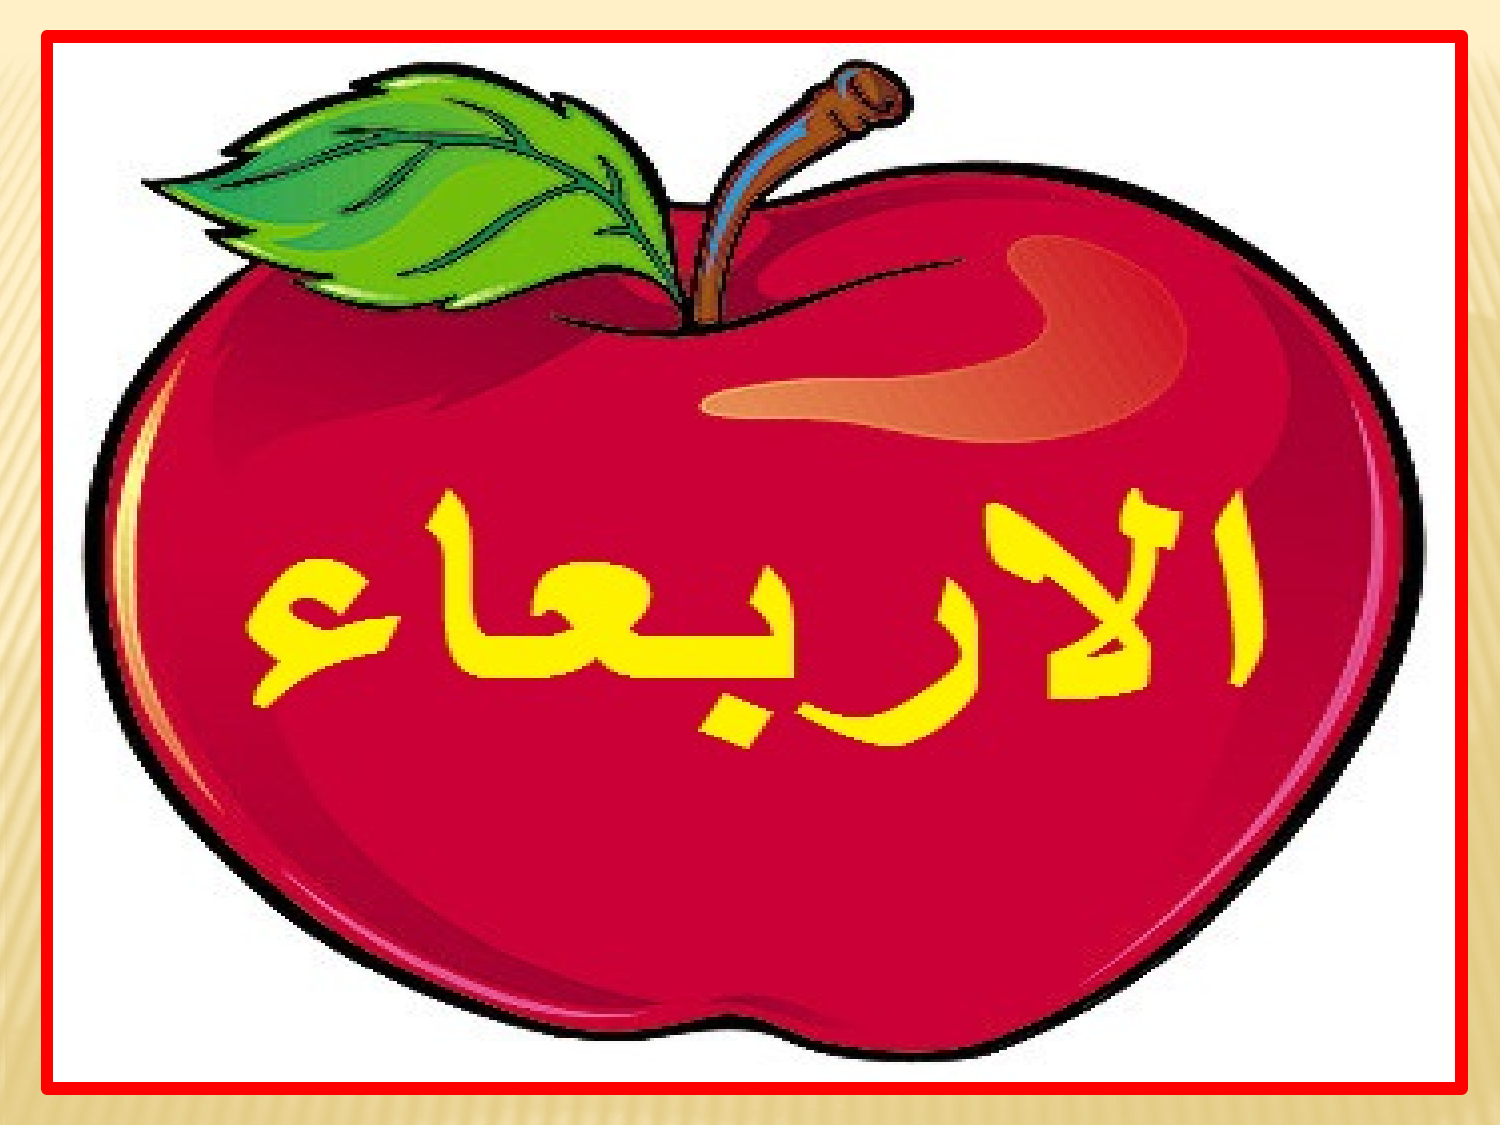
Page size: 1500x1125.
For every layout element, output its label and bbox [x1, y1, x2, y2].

picture [52, 42, 1456, 1083]
